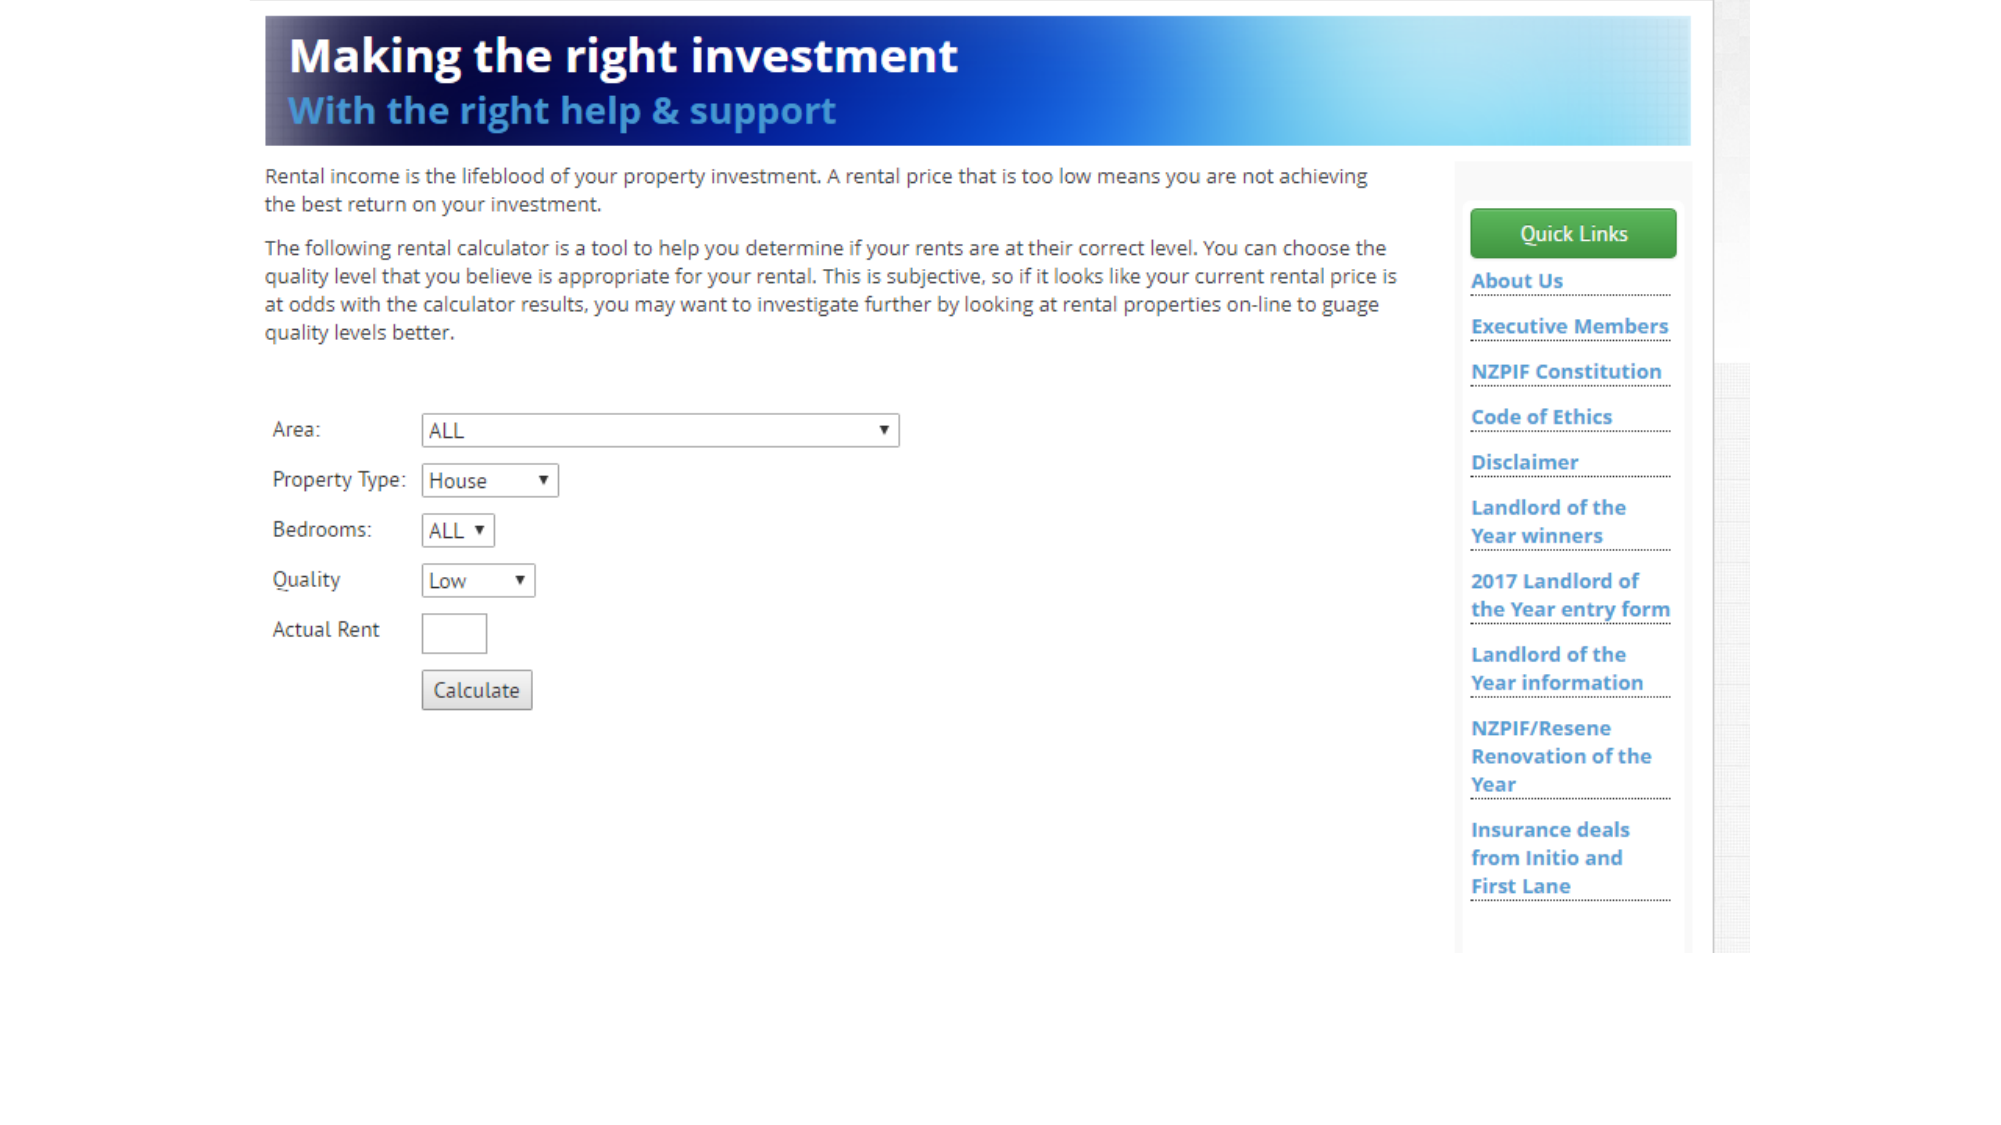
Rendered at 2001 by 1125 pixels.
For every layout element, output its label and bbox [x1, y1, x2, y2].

picture [249, 0, 1751, 953]
